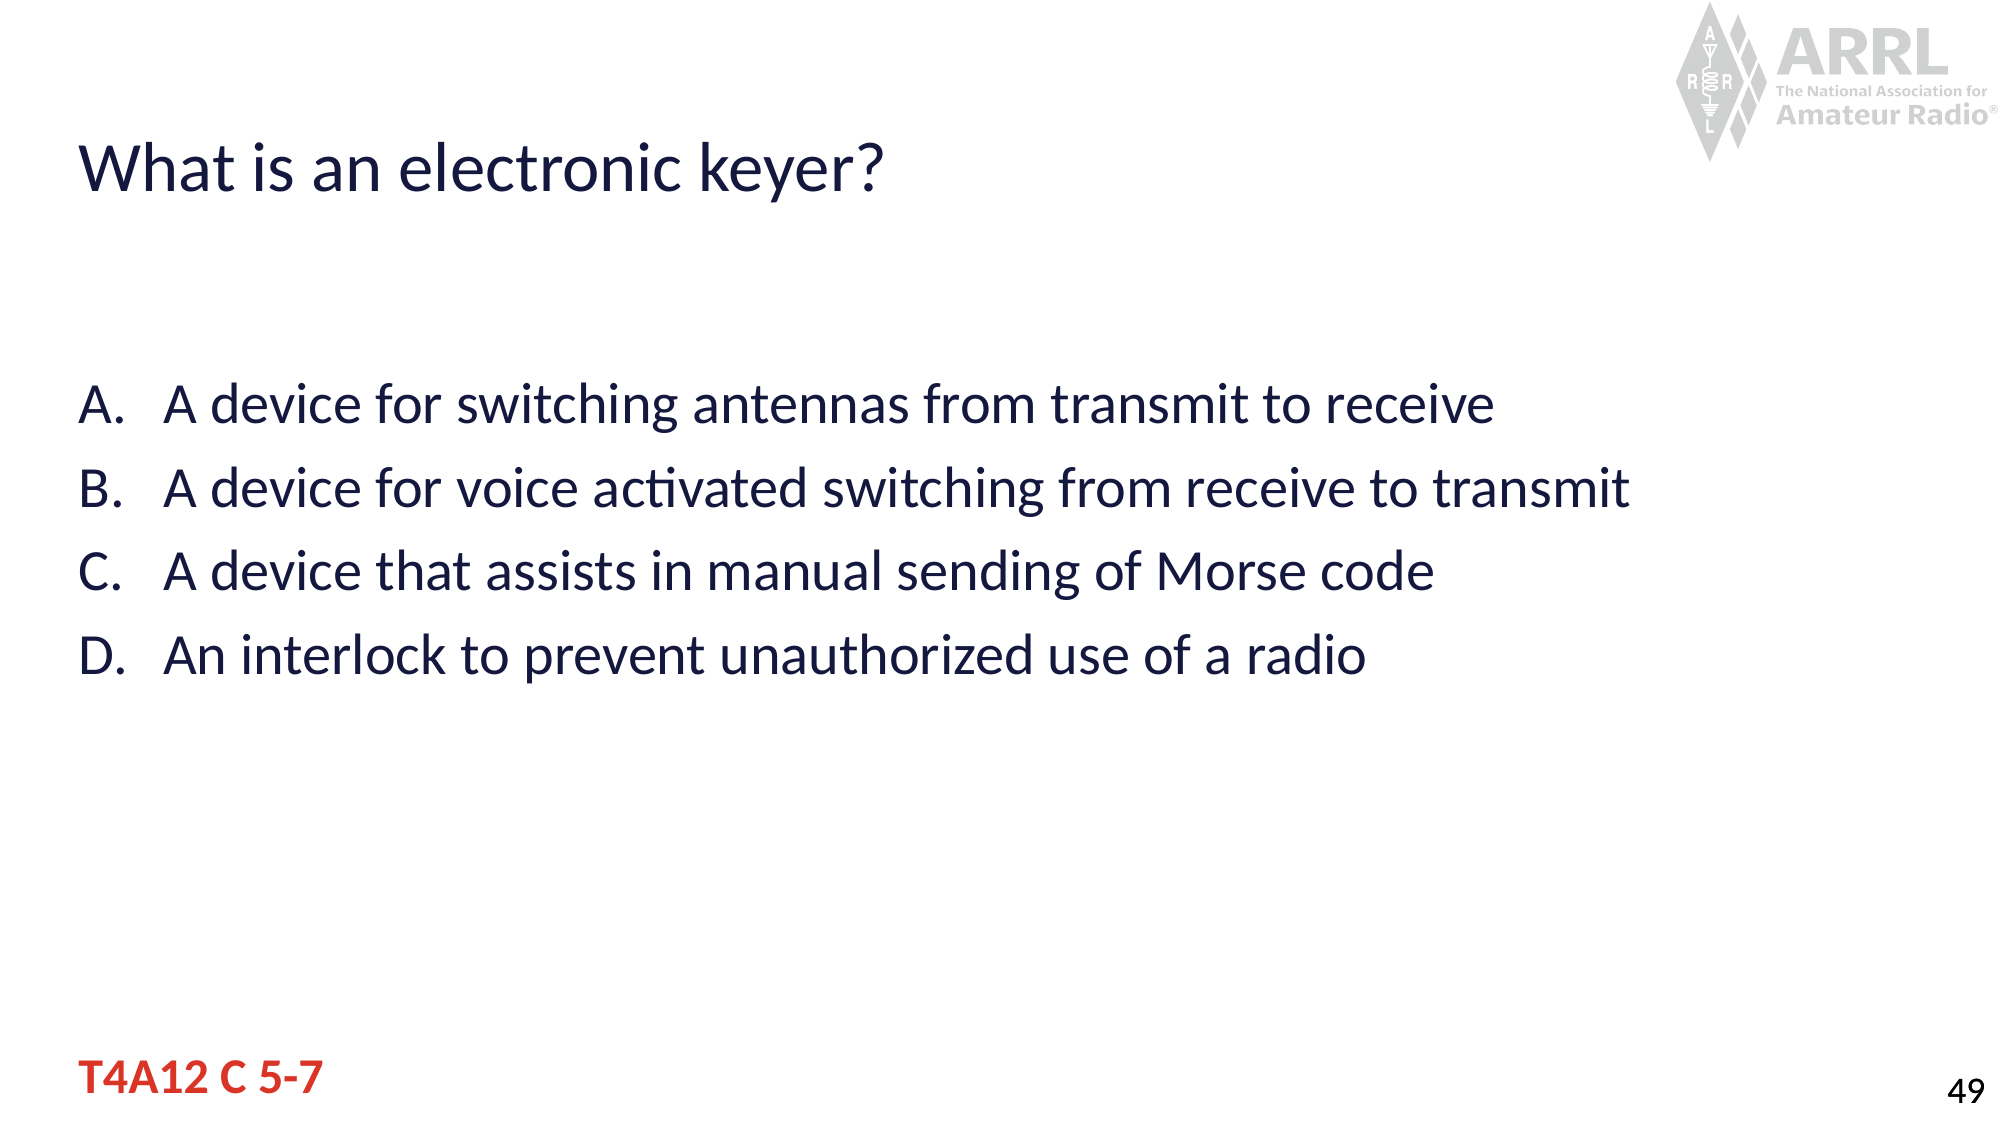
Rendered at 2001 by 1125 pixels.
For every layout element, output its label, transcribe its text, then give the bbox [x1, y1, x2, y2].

picture [1674, 0, 2000, 164]
list A device for switching antennas from transmit to receive A device for voice activated switching from receive to transmit A device that assists in manual sending of Morse code An interlock to prevent unauthorized use of a radio [63, 365, 1863, 989]
title What is an electronic keyer? [63, 59, 1863, 278]
text_box T4A12 C 5-7 [63, 1036, 921, 1112]
